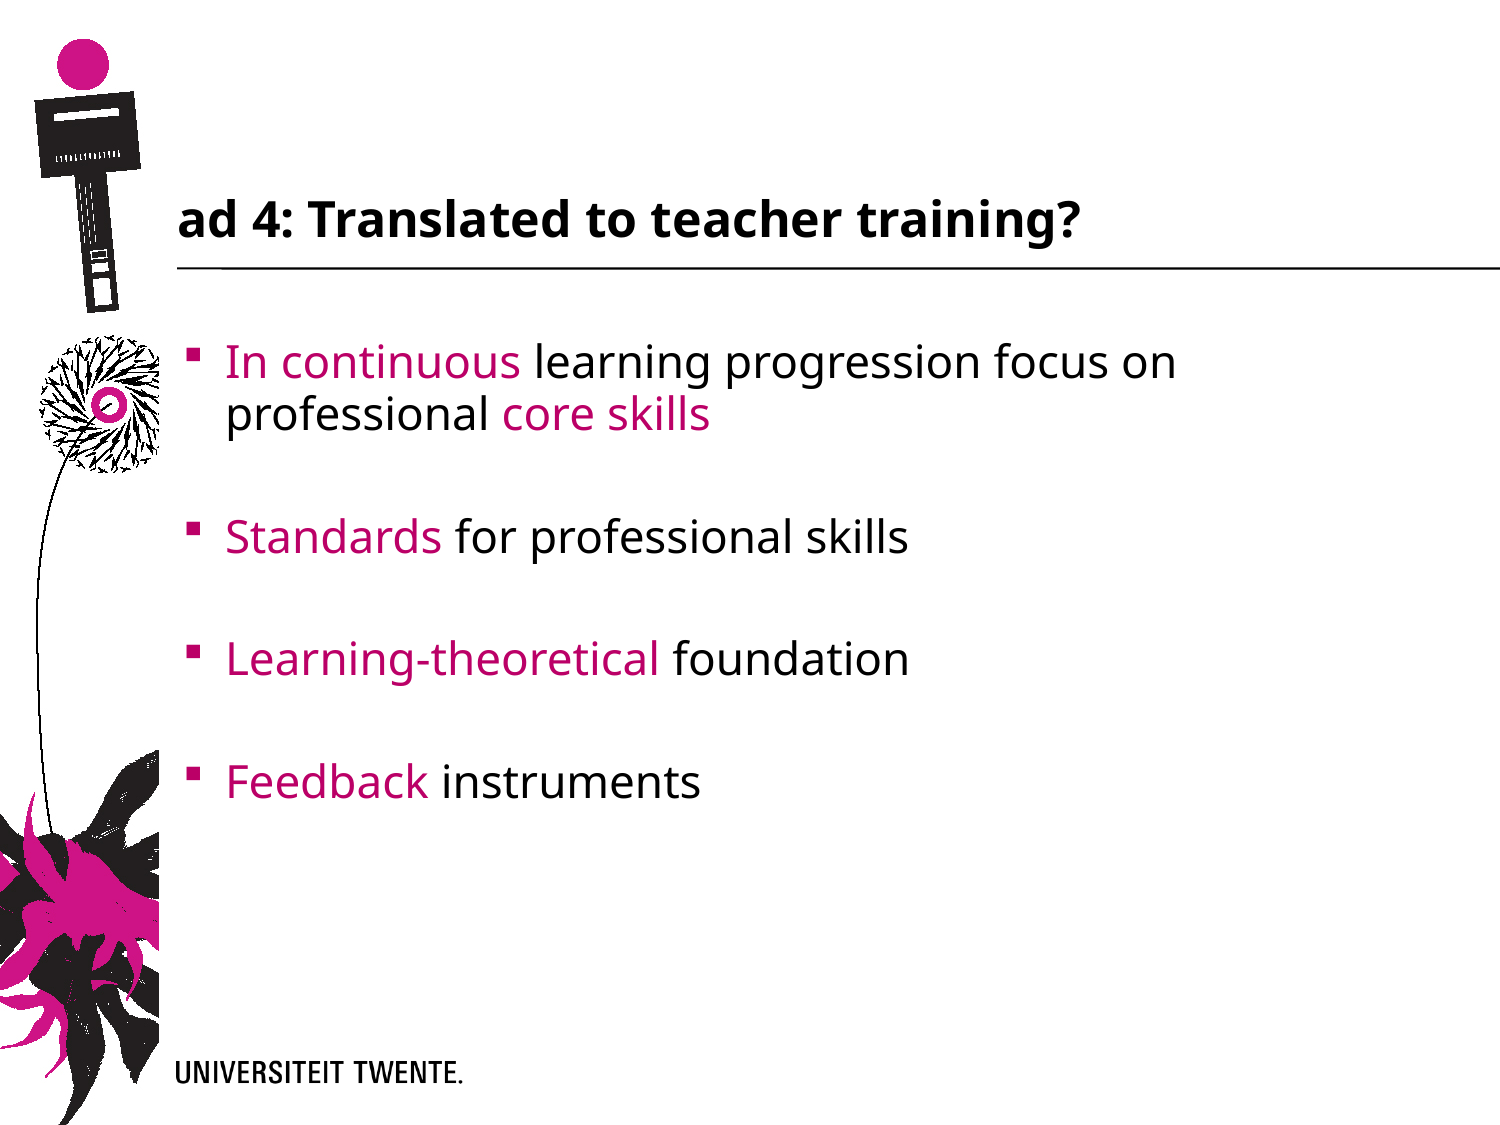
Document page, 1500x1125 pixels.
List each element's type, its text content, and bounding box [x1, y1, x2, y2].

title ad 4: Translated to teacher training? [177, 66, 1458, 248]
picture [0, 0, 482, 1125]
list In continuous learning progression focus on professional core skills Standards for professional skills Learning-theoretical foundation Feedback instruments [183, 267, 1463, 921]
